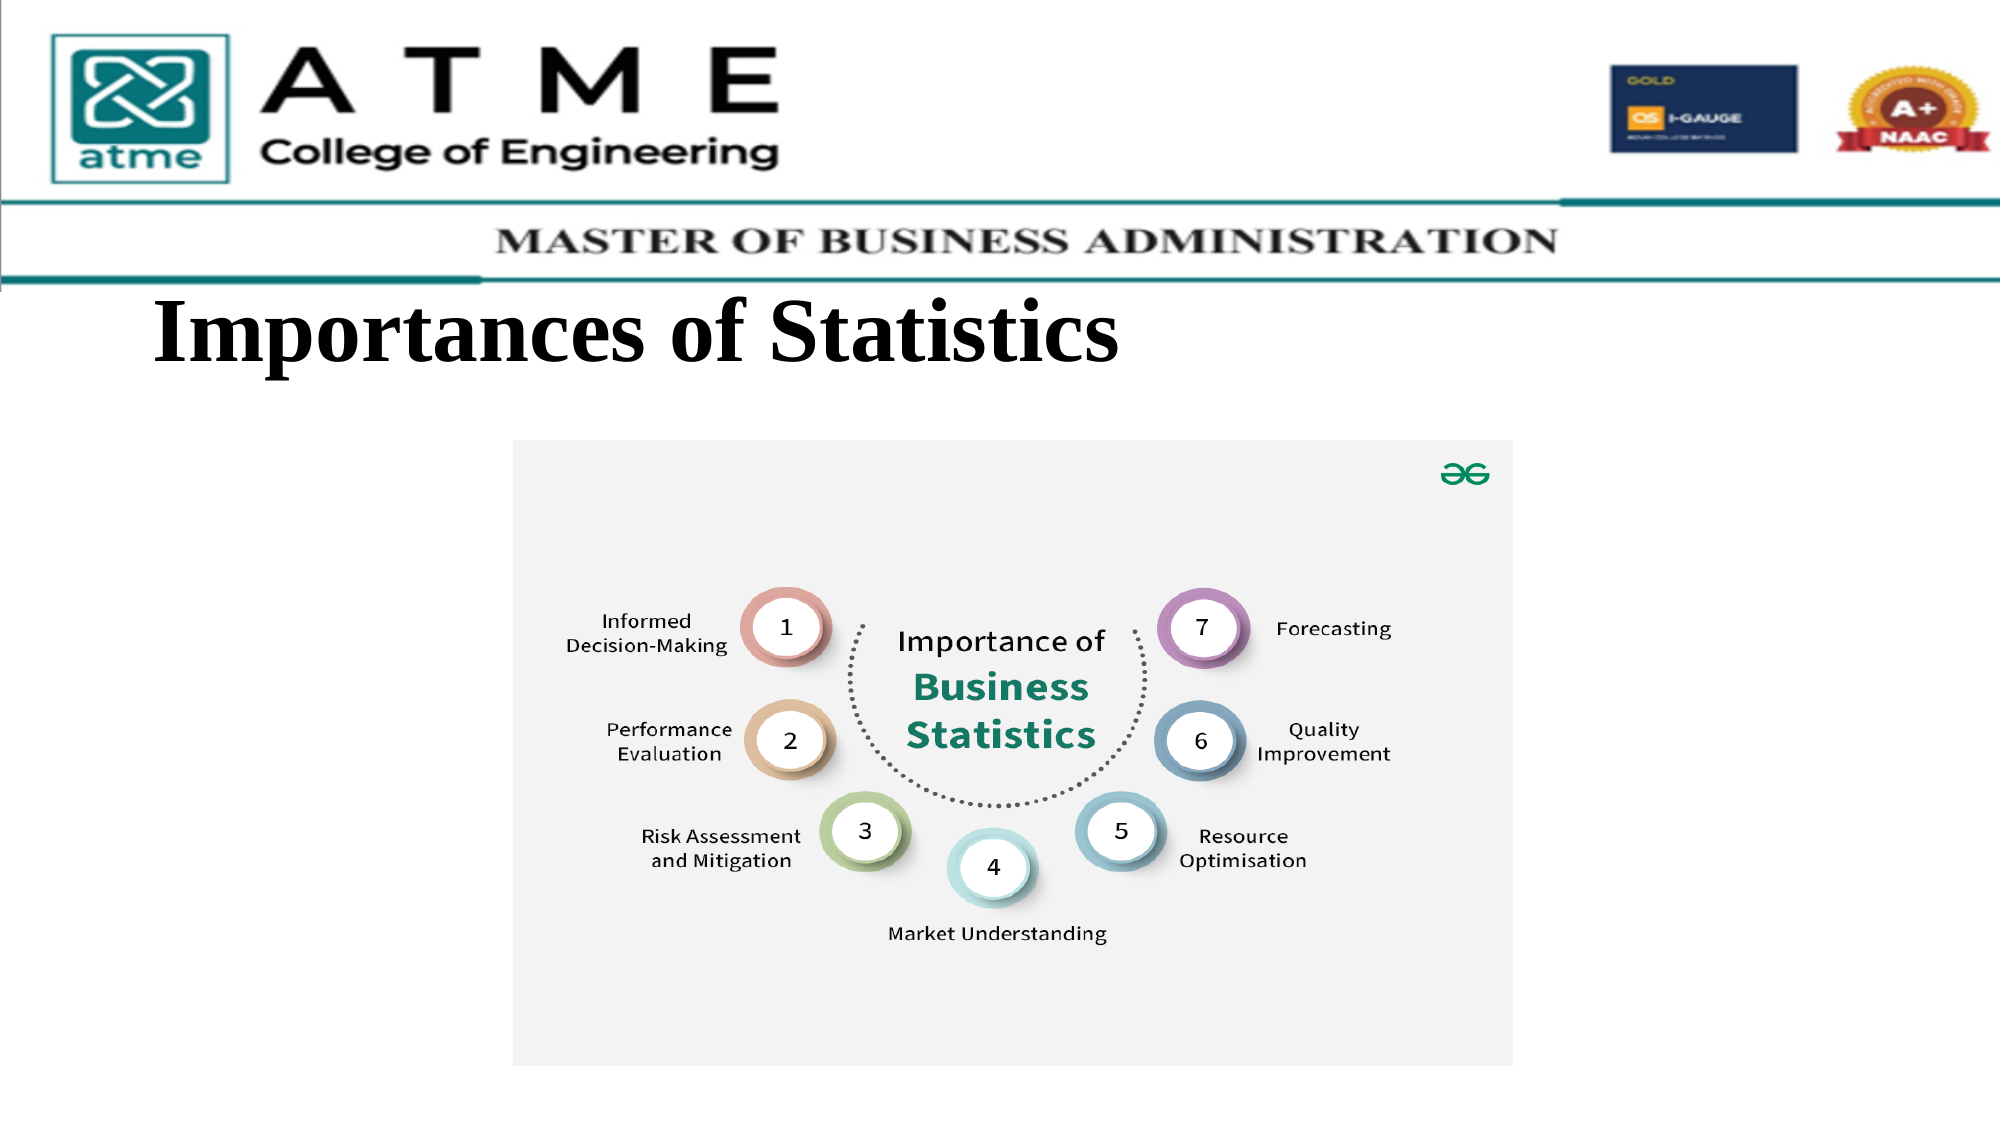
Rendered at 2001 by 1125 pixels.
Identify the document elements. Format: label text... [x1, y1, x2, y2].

picture [0, 0, 2000, 292]
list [513, 440, 1513, 1066]
title Importances of Statistics [137, 222, 1863, 441]
